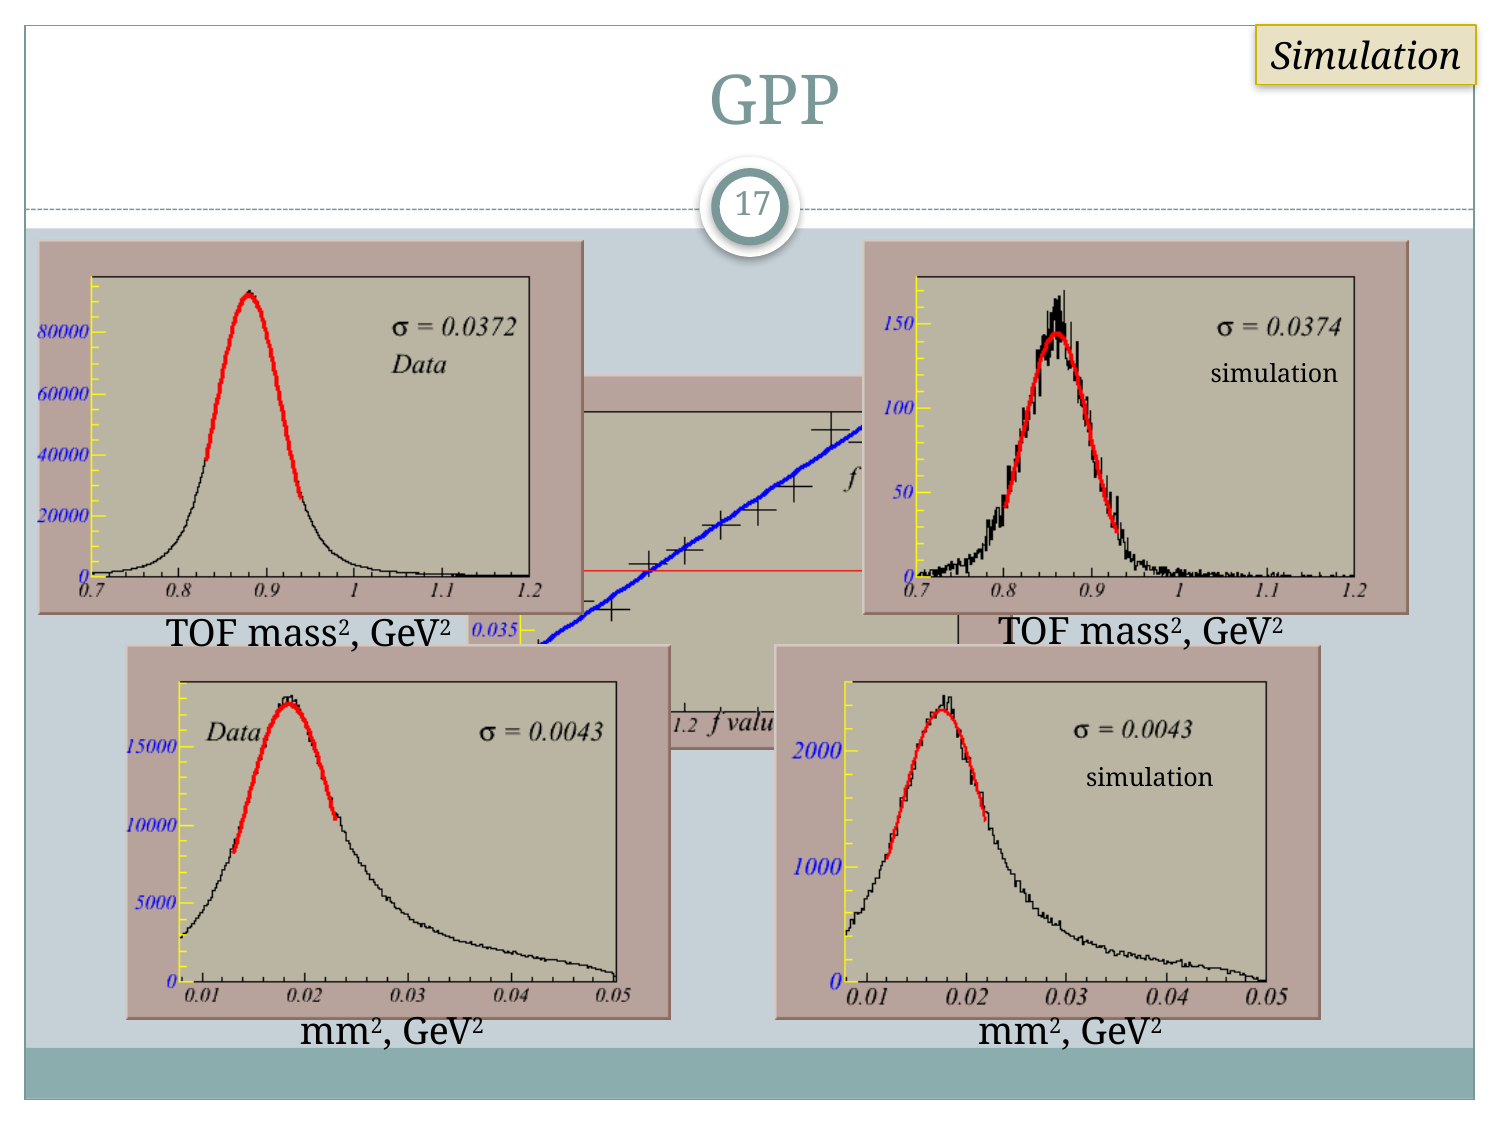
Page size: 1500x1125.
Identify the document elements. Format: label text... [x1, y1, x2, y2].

slide_number 17 [715, 168, 791, 241]
text_box mm2, GeV2 [963, 1032, 1178, 1060]
title GPP [125, 24, 1425, 146]
text_box mm2, GeV2 [284, 1032, 500, 1060]
picture [37, 239, 1409, 1021]
text_box TOF mass2, GeV2 [150, 625, 459, 641]
text_box TOF mass2, GeV2 [1019, 625, 1299, 641]
text_box Simulation [1255, 24, 1477, 85]
